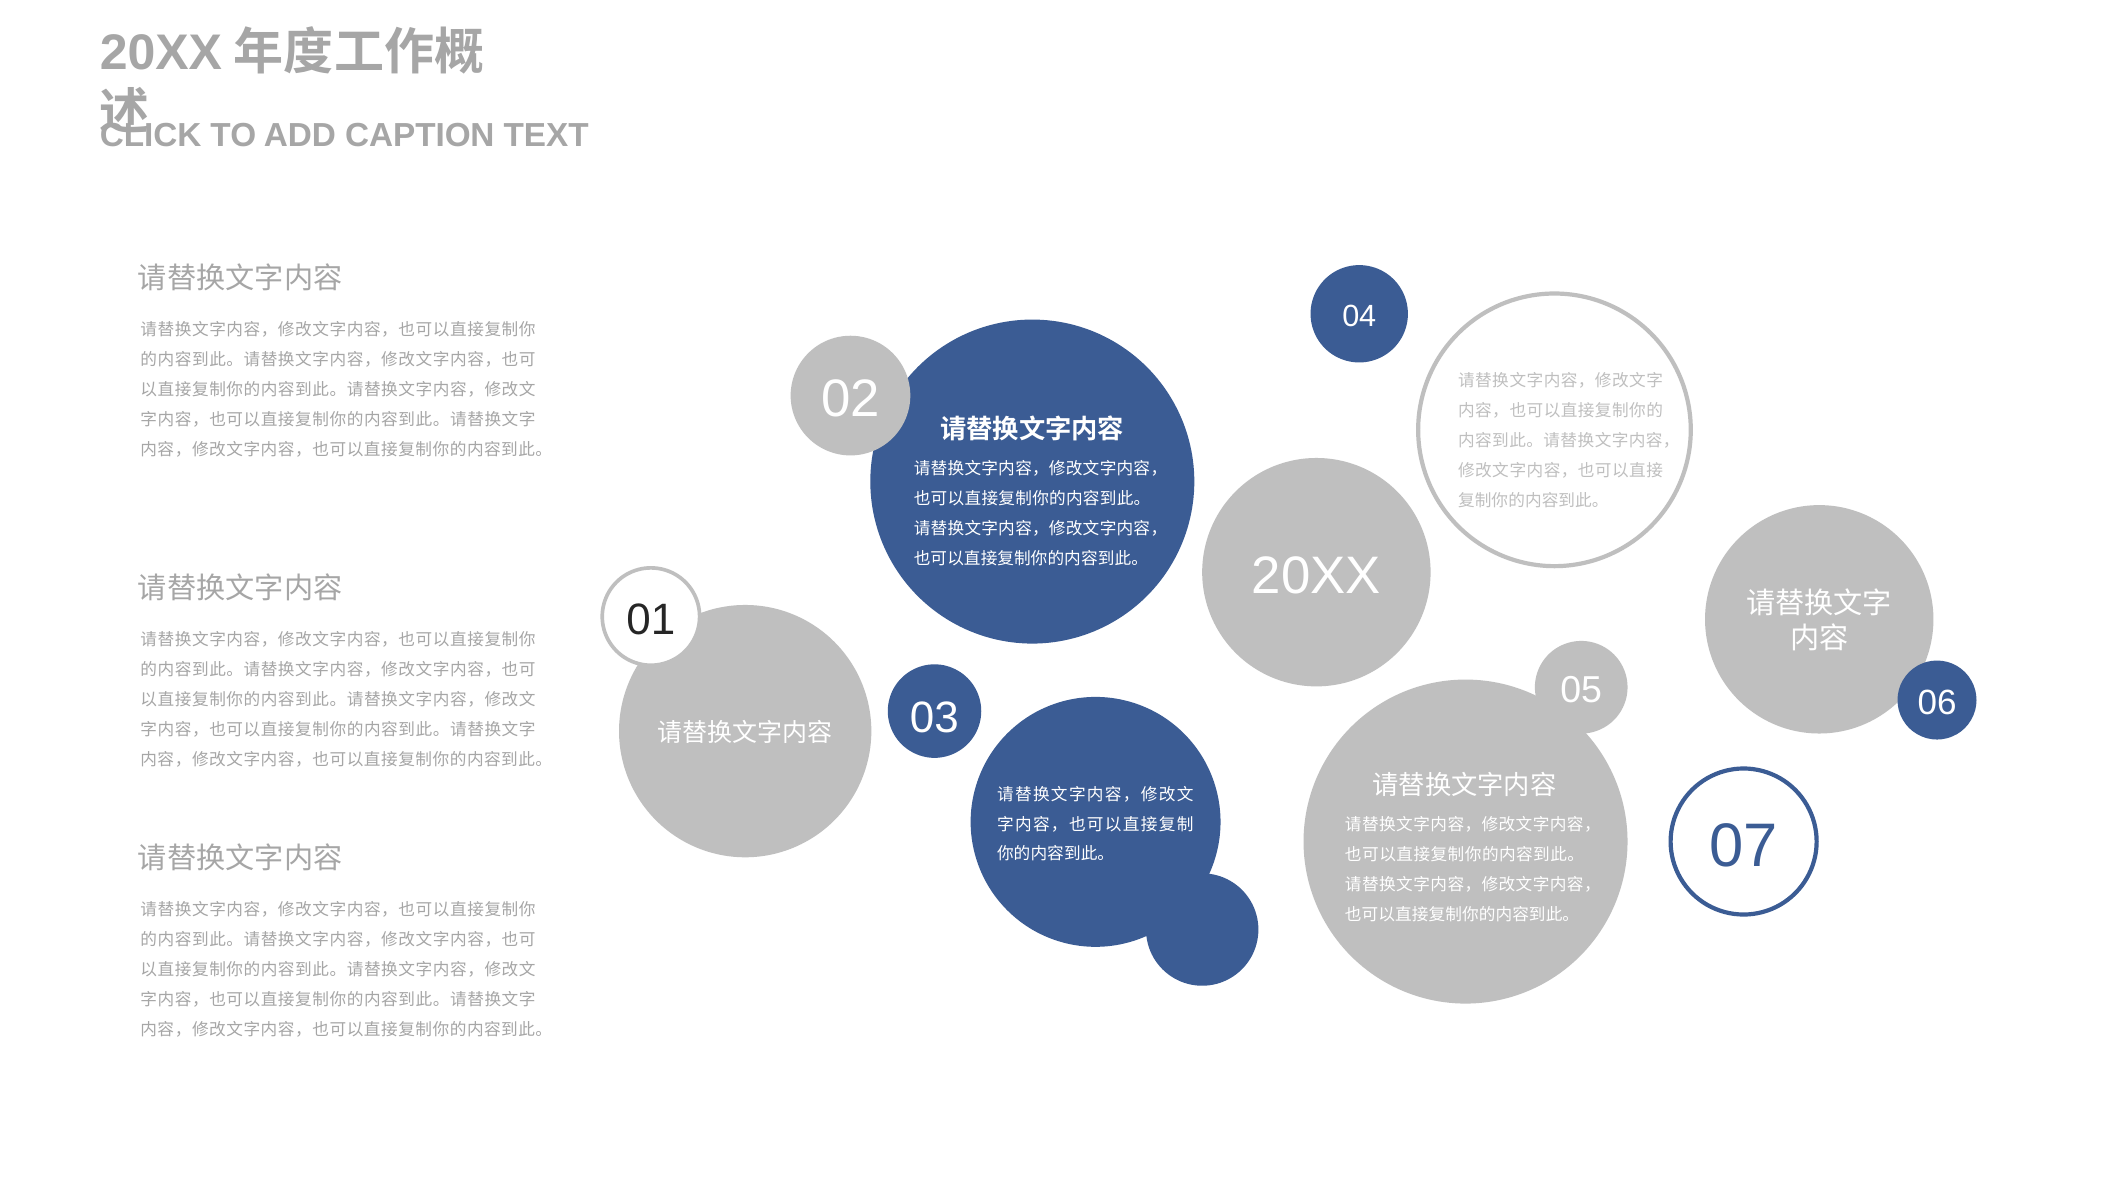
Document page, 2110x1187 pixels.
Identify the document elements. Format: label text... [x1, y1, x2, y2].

text_box 04 [1309, 264, 1409, 364]
text_box [1417, 292, 1692, 568]
text_box CLICK TO ADD CAPTION TEXT [99, 113, 629, 154]
text_box 请替换文字内容，修改文字内容，也可以直接复制你的内容到此。请替换文字内容，修改文字内容，也可以直接复制你的内容到此。请替换文字内容，修改文字内容，也可以直接复制你的内容到此。请替换文字内容，修改文字内容，也可以直接复制你的内容到此。 [140, 308, 537, 459]
text_box [969, 695, 1222, 948]
text_box 06 [1896, 659, 1978, 741]
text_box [870, 319, 1195, 644]
text_box 请替换文字内容 [138, 569, 418, 605]
text_box 请替换文字内容，修改文字内容，也可以直接复制你的内容到此。 [997, 773, 1194, 864]
text_box 请替换文字内容 [138, 259, 418, 295]
text_box 20XX [1201, 456, 1432, 687]
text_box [1303, 679, 1628, 1004]
text_box 请替换文字内容 [138, 839, 418, 875]
text_box 05 [1534, 639, 1629, 695]
text_box 01 [601, 566, 701, 667]
text_box 请替换文字内容，修改文字内容，也可以直接复制你的内容到此。请替换文字内容，修改文字内容，也可以直接复制你的内容到此。 [1458, 359, 1664, 510]
text_box 请替换文字内容 [617, 603, 873, 859]
text_box 20XX年度工作概述 [99, 19, 534, 113]
text_box 请替换文字内容，修改文字内容，也可以直接复制你的内容到此。请替换文字内容，修改文字内容，也可以直接复制你的内容到此。请替换文字内容，修改文字内容，也可以直接复制你的内容到此。请替换文字内容，修改文字内容，也可以直接复制你的内容到此。 [140, 888, 537, 1039]
text_box 07 [1669, 767, 1818, 916]
text_box [1144, 872, 1260, 987]
text_box 02 [789, 334, 870, 457]
text_box 03 [886, 663, 983, 759]
text_box 请替换文字内容 [1704, 504, 1935, 735]
text_box 请替换文字内容，修改文字内容，也可以直接复制你的内容到此。请替换文字内容，修改文字内容，也可以直接复制你的内容到此。请替换文字内容，修改文字内容，也可以直接复制你的内容到此。请替换文字内容，修改文字内容，也可以直接复制你的内容到此。 [140, 618, 537, 769]
